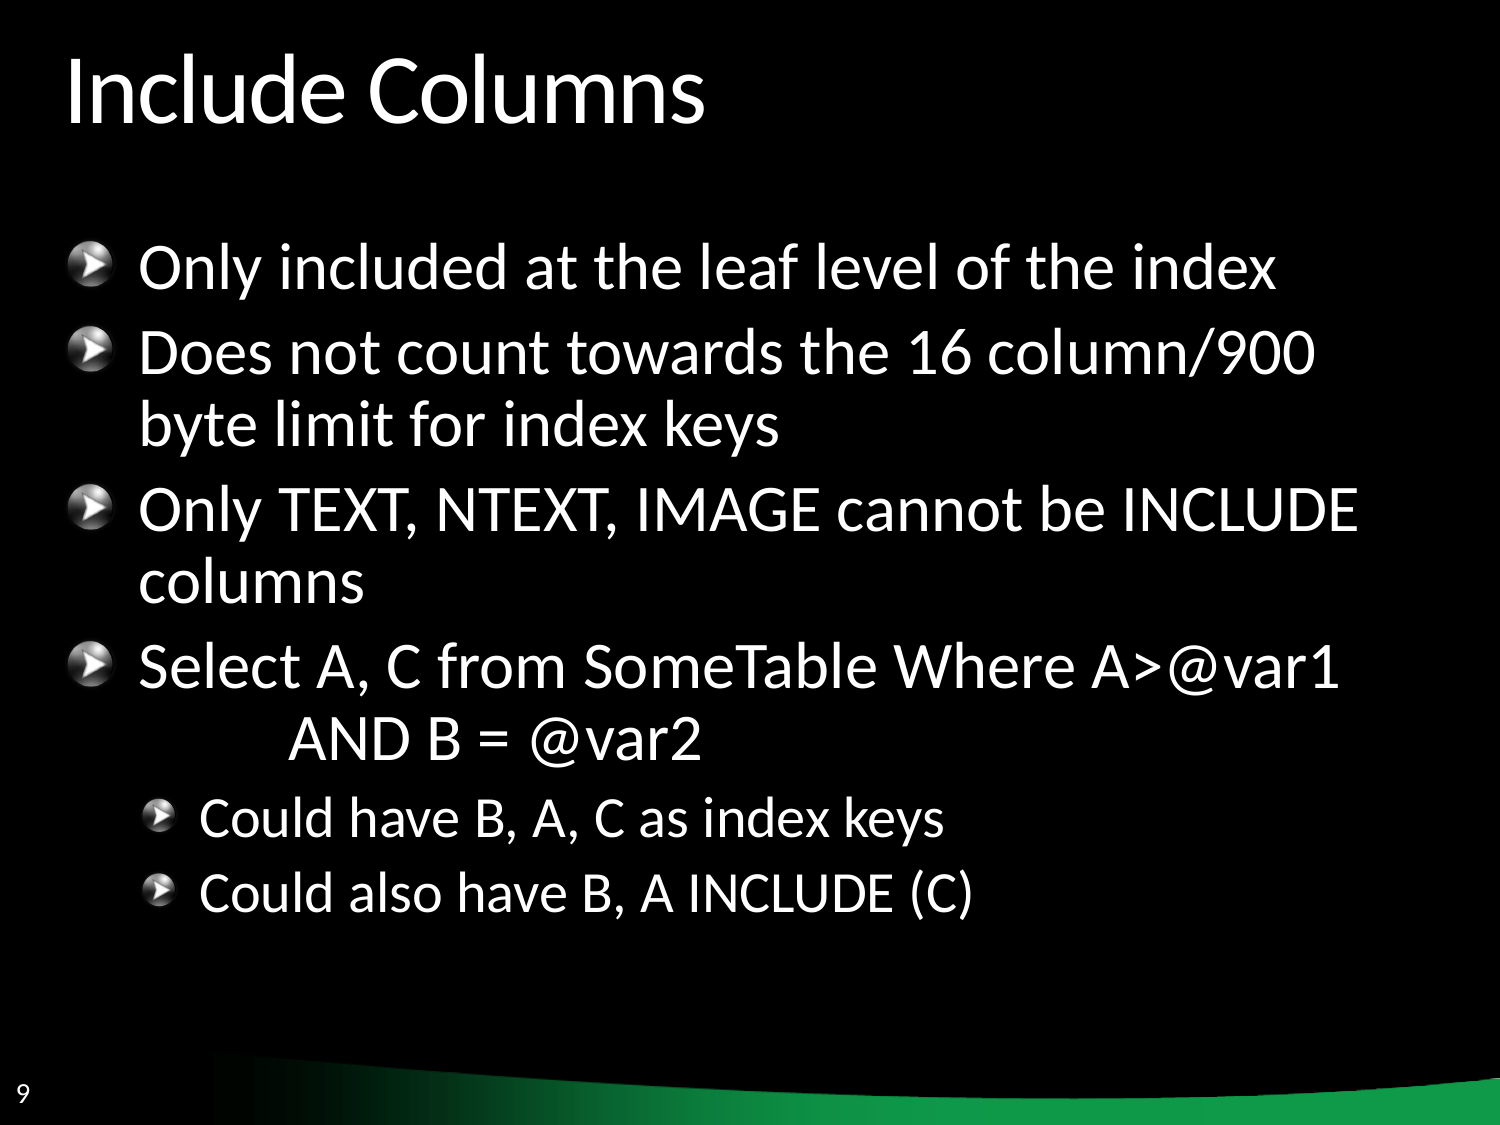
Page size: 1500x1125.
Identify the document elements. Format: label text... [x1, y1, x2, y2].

list Only included at the leaf level of the index Does not count towards the 16 column/900 byte limit for index keys Only TEXT, NTEXT, IMAGE cannot be INCLUDE columns Select A, C from SomeTable Where A>@var1 AND B = @var2 Could have B, A, C as index keys Could also have B, A INCLUDE (C) [62, 231, 1438, 1034]
title Include Columns [63, 37, 1438, 147]
picture [0, 0, 1500, 1125]
